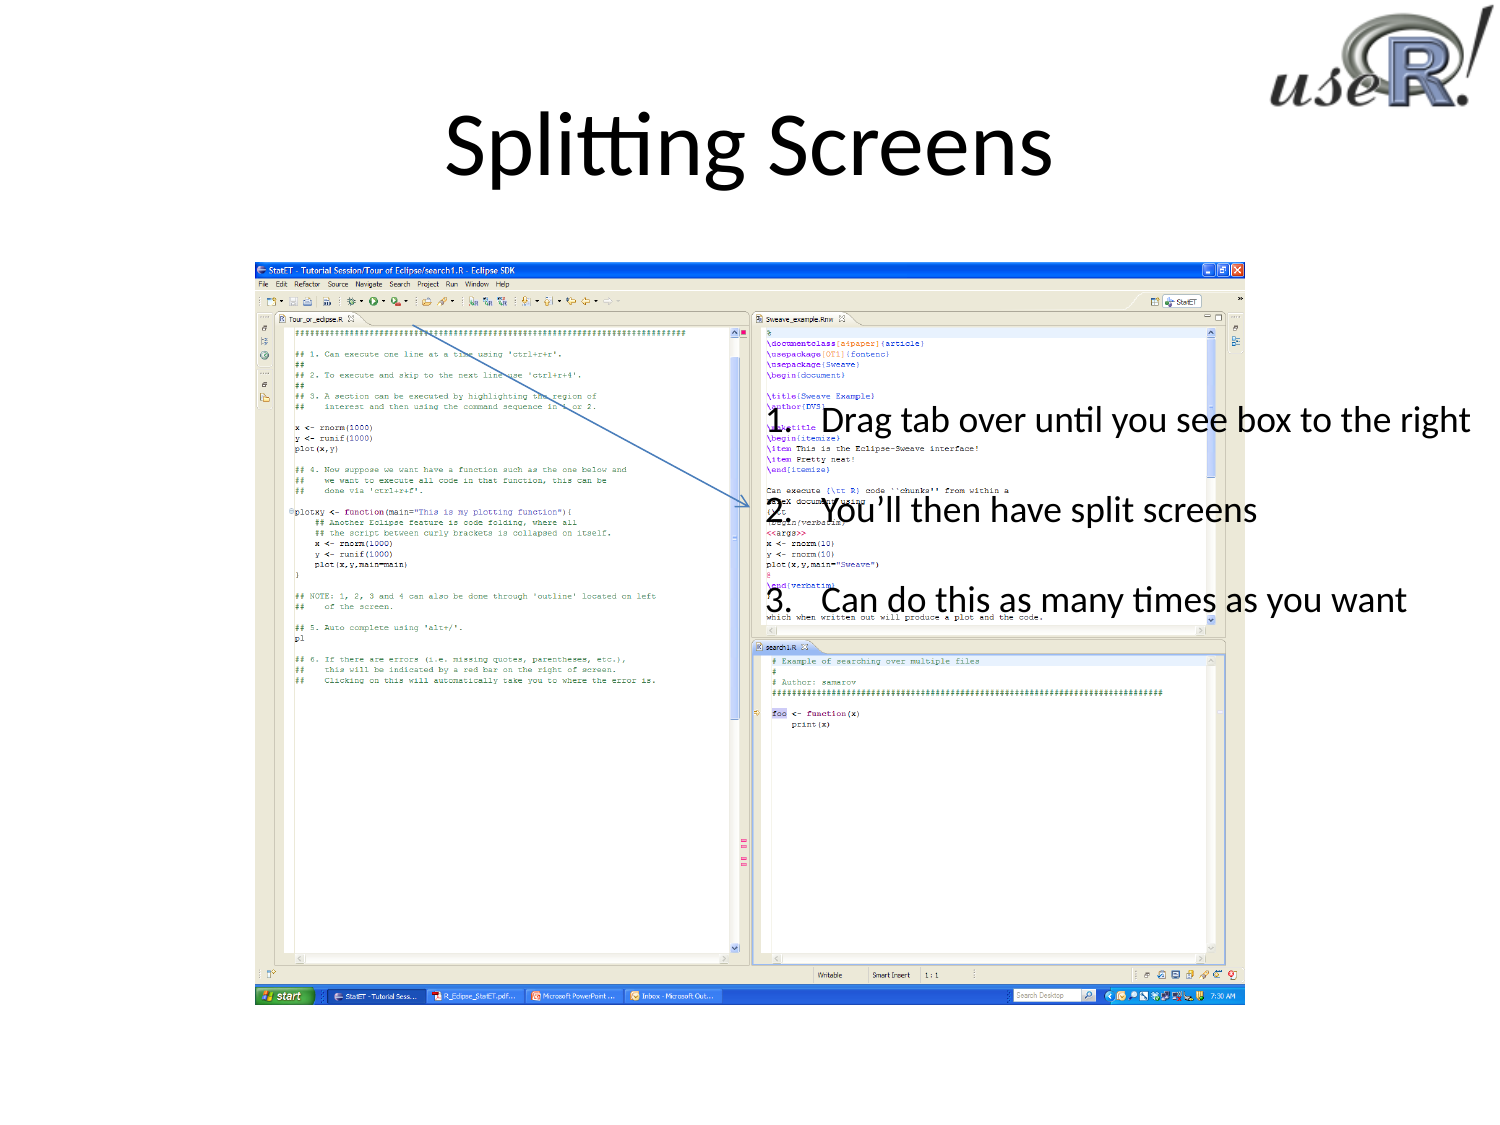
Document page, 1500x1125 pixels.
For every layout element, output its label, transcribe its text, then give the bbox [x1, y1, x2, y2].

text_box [412, 324, 751, 509]
picture [1265, 0, 1500, 113]
title Splitting Screens [75, 45, 1425, 233]
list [254, 262, 1246, 1006]
text_box Drag tab over until you see box to the right You’ll then have split screens Can do this as many times as you want [1251, 387, 1500, 628]
